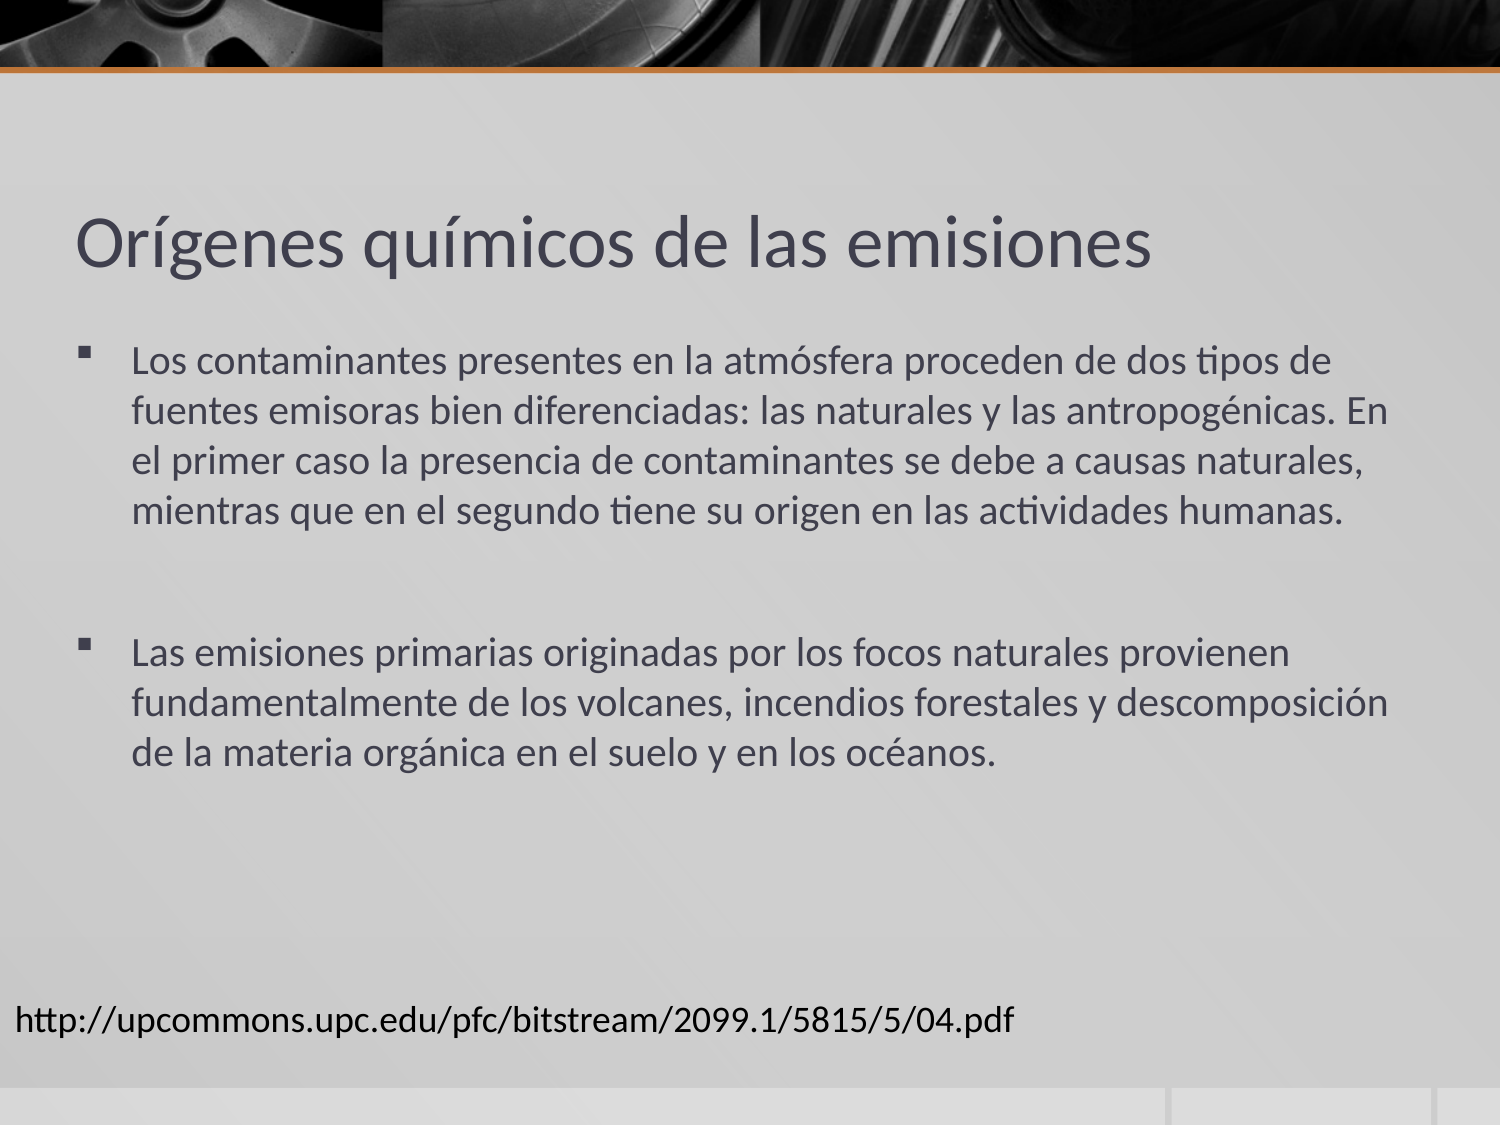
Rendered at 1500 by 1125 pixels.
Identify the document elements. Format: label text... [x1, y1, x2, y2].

list Los contaminantes presentes en la atmósfera proceden de dos tipos de fuentes emisoras bien diferenciadas: las naturales y las antropogénicas. En el primer caso la presencia de contaminantes se debe a causas naturales, mientras que en el segundo tiene su origen en las actividades humanas. Las emisiones primarias originadas por los focos naturales provienen fundamentalmente de los volcanes, incendios forestales y descomposición de la materia orgánica en el suelo y en los océanos. [75, 324, 1425, 1005]
picture [0, 0, 1500, 67]
title Orígenes químicos de las emisiones [75, 162, 1425, 313]
text_box http://upcommons.upc.edu/pfc/bitstream/2099.1/5815/5/04.pdf [0, 987, 1258, 1048]
